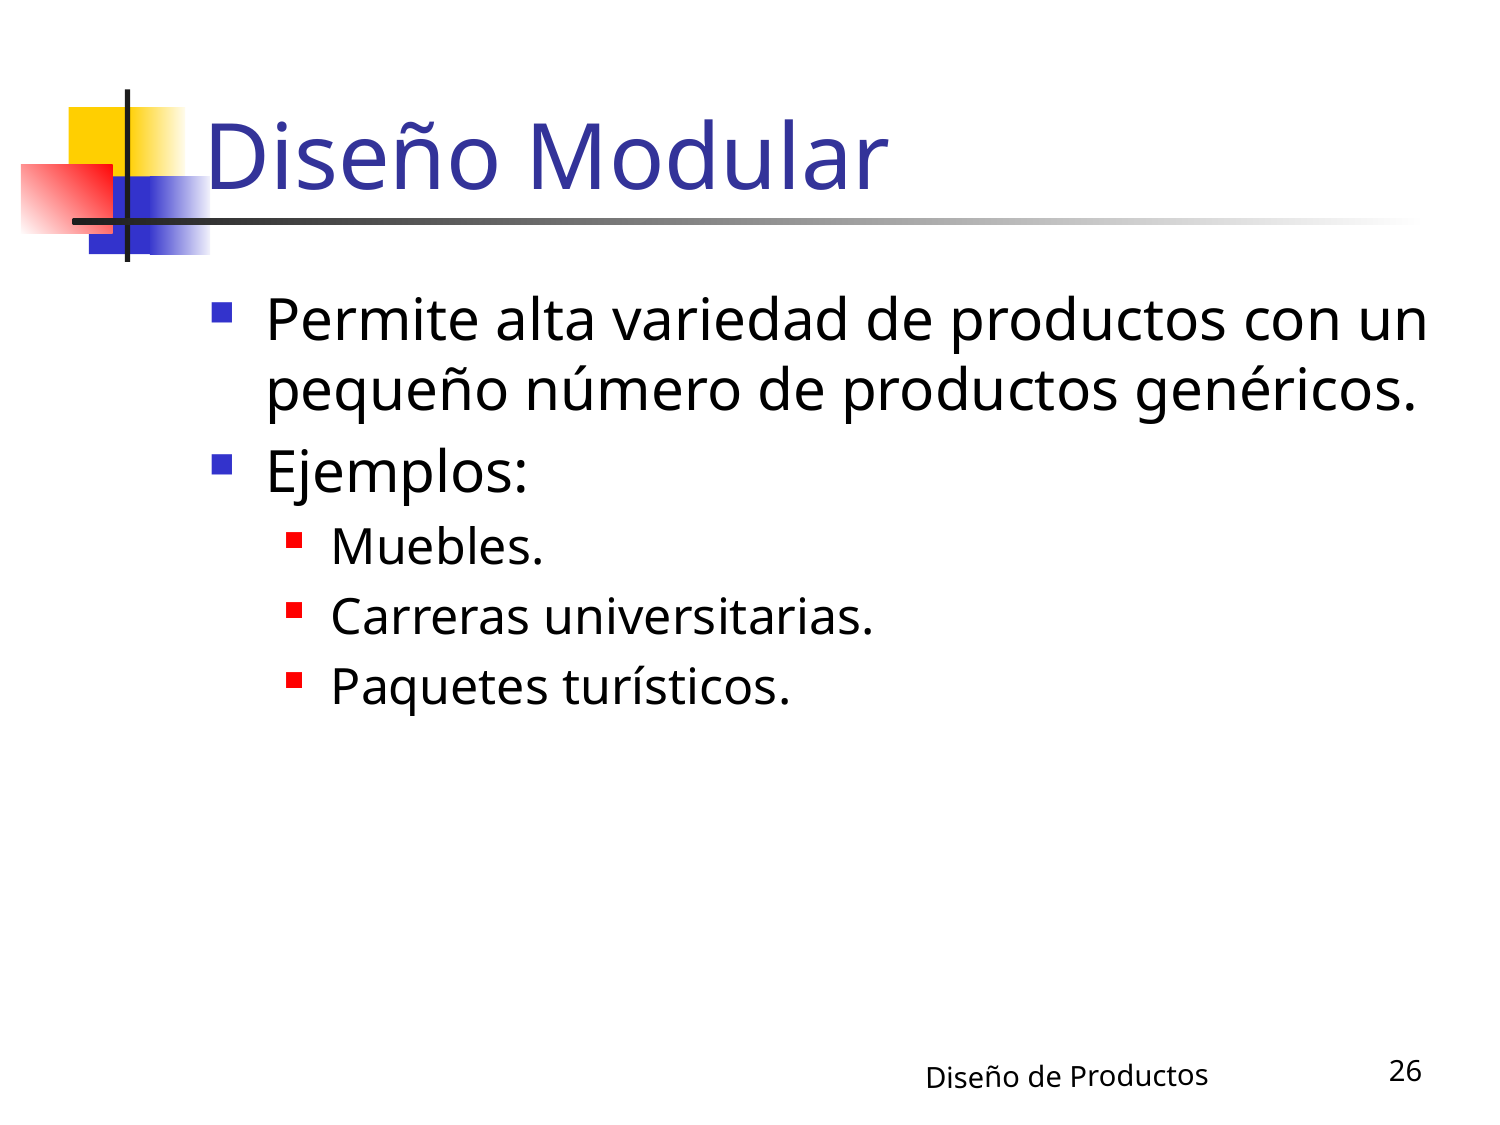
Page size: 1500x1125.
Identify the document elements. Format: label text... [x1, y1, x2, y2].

list Permite alta variedad de productos con un pequeño número de productos genéricos. Ejemplos: Muebles. Carreras universitarias. Paquetes turísticos. [193, 274, 1470, 1007]
slide_number 26 [1124, 1024, 1438, 1101]
title Diseño Modular [188, 27, 1468, 216]
footer Diseño de Productos [794, 1028, 1422, 1109]
